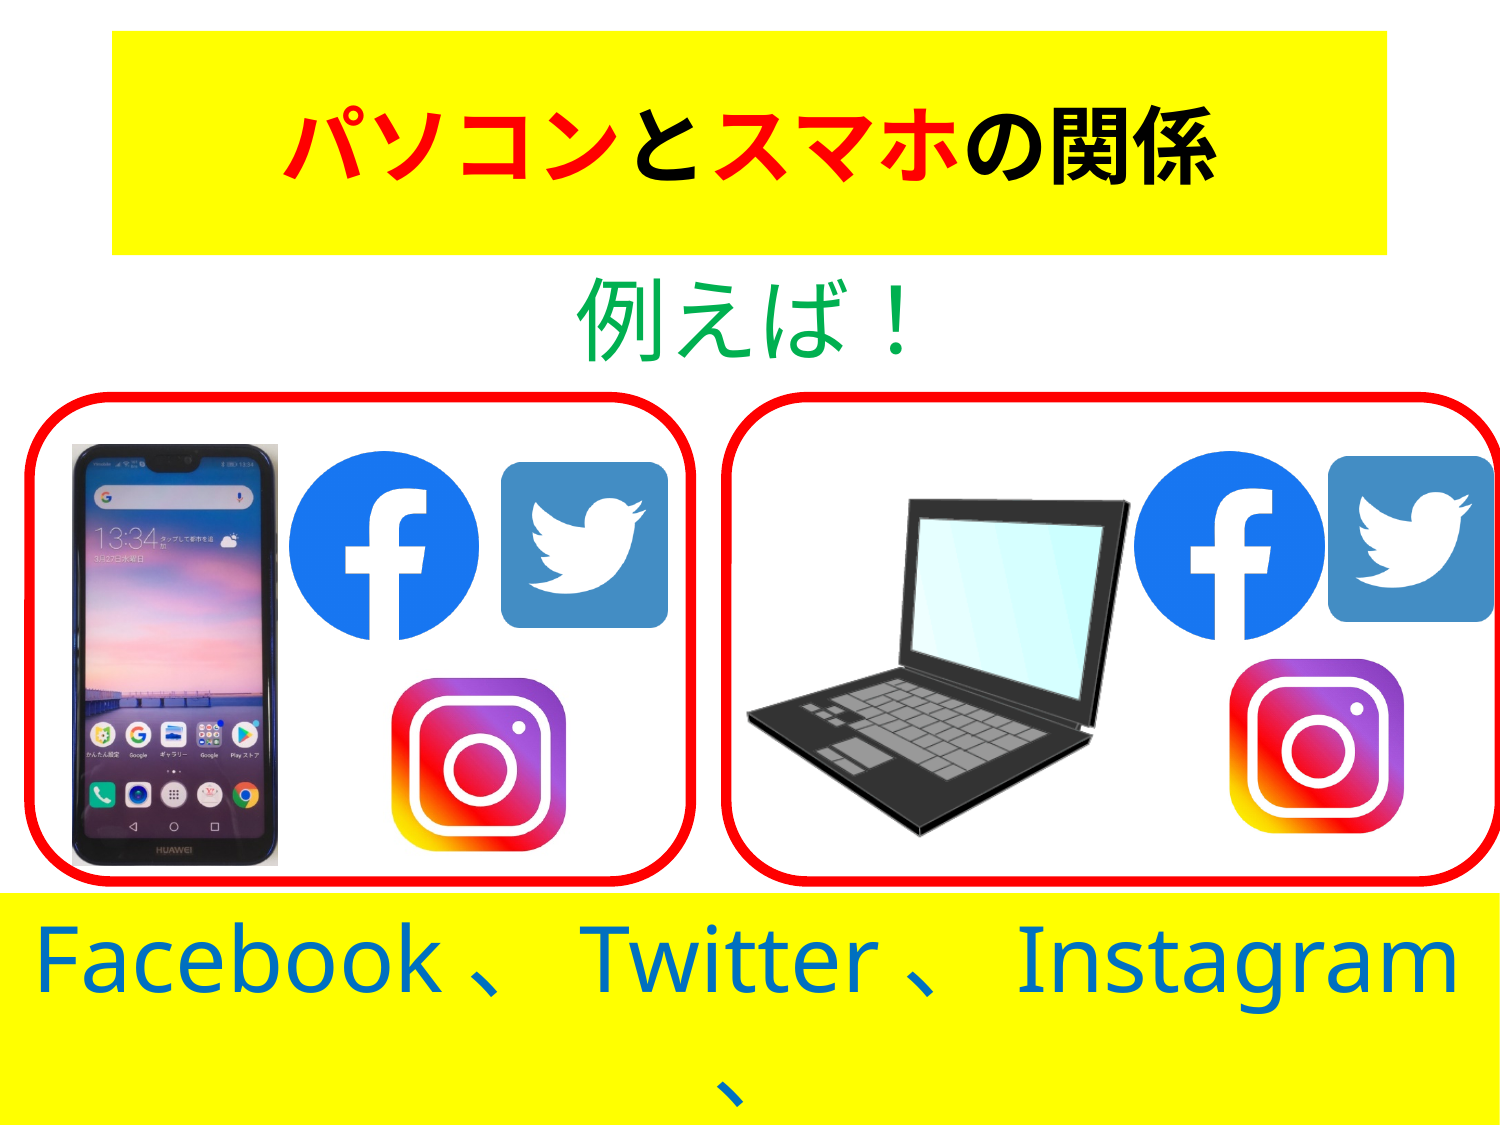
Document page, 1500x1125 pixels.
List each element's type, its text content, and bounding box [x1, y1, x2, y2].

text_box [724, 394, 1500, 884]
picture [1328, 456, 1495, 623]
picture [501, 462, 668, 629]
picture [726, 450, 1325, 847]
text_box Facebook、Twitter、Instagram、 等も同様にパソコンで使えます♪ [0, 893, 1500, 1125]
picture [289, 450, 479, 640]
text_box パソコンとスマホの関係 [112, 30, 1388, 256]
picture [72, 444, 278, 866]
picture [383, 668, 574, 858]
picture [1221, 650, 1412, 840]
text_box [27, 394, 694, 884]
text_box 例えば！ [0, 255, 1500, 397]
